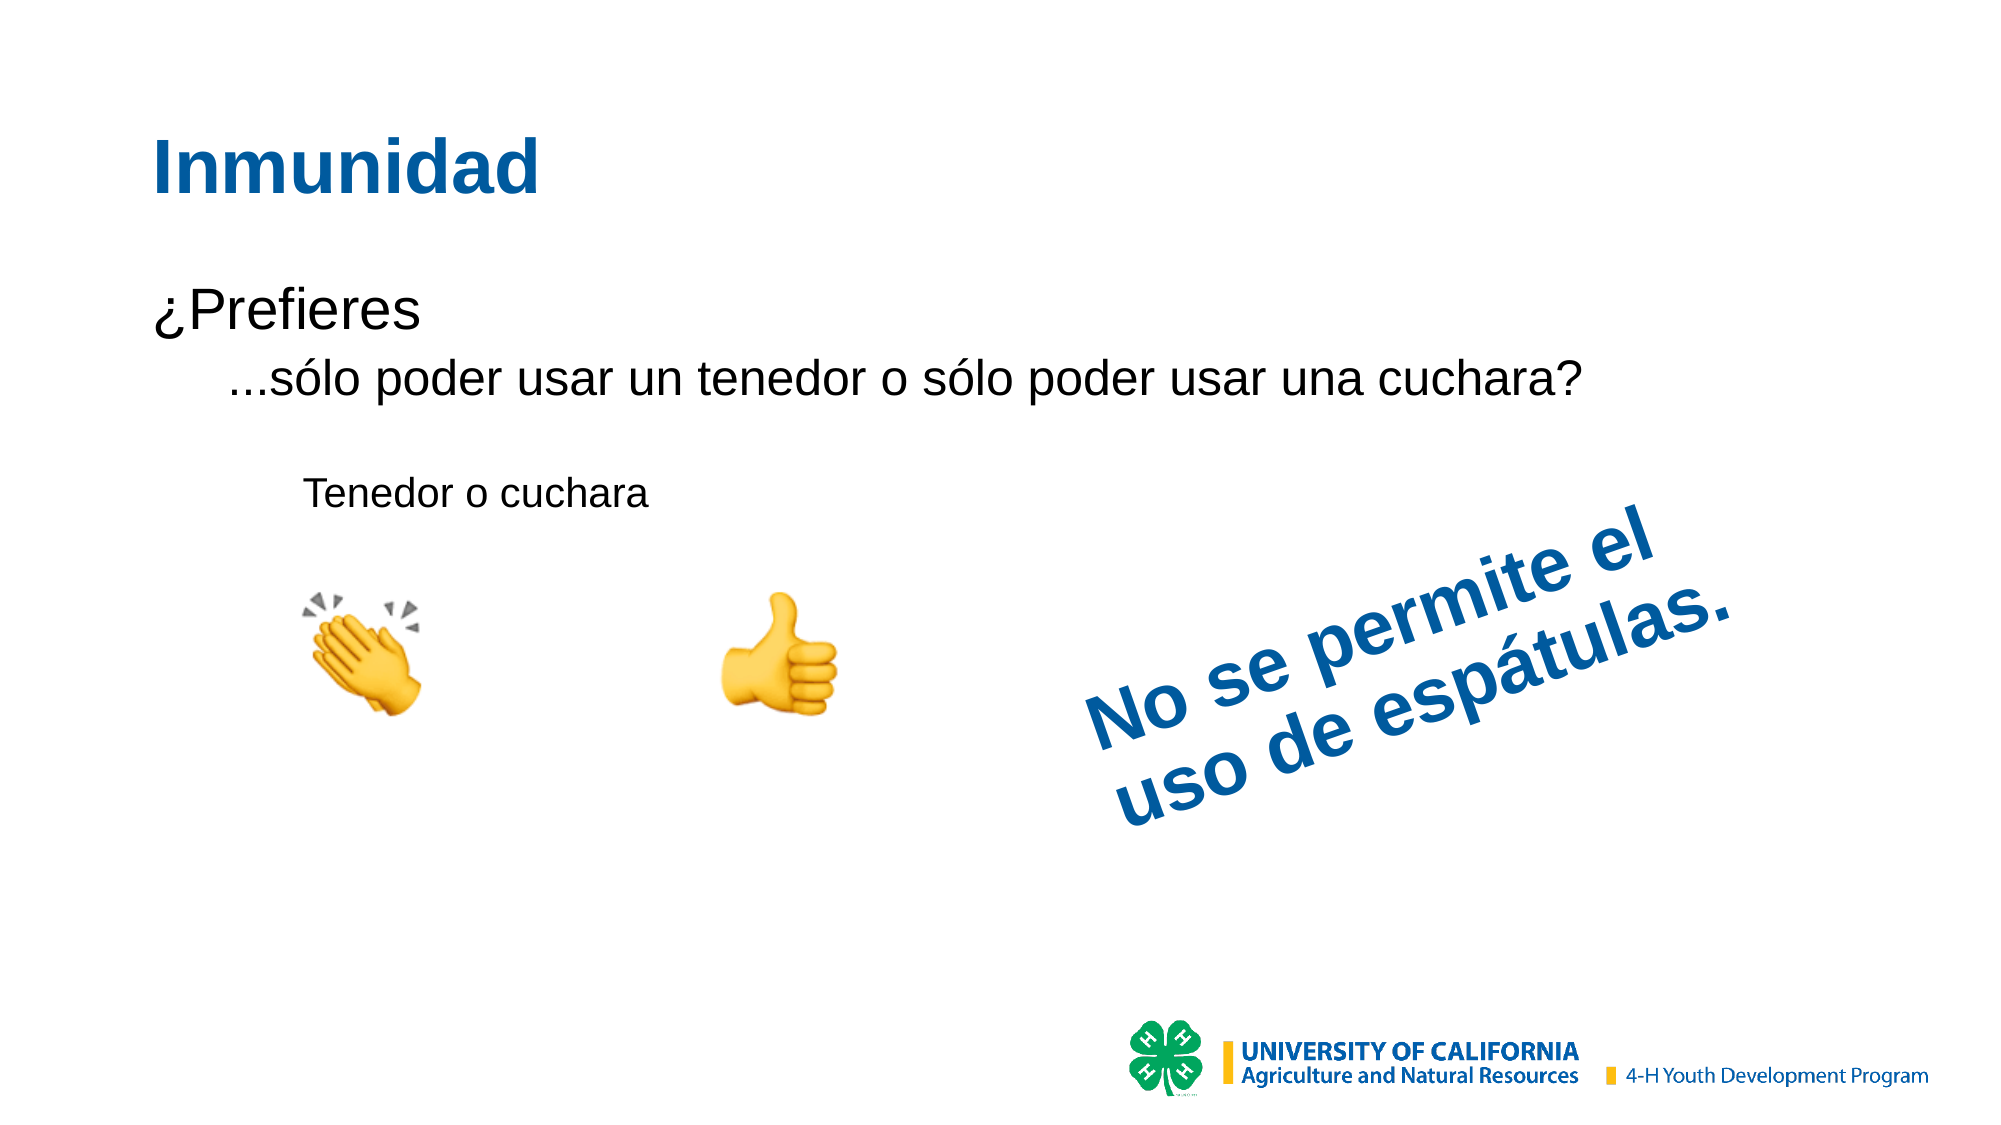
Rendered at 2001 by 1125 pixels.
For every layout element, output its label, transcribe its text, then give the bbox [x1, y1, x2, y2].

title Inmunidad [137, 59, 1863, 271]
list ¿Prefieres ...sólo poder usar un tenedor o sólo poder usar una cuchara? Tenedor o cuchara [137, 271, 1863, 876]
picture [235, 568, 905, 754]
picture [1125, 1014, 1935, 1100]
title No se permite el uso de espátulas. [1053, 410, 1863, 876]
